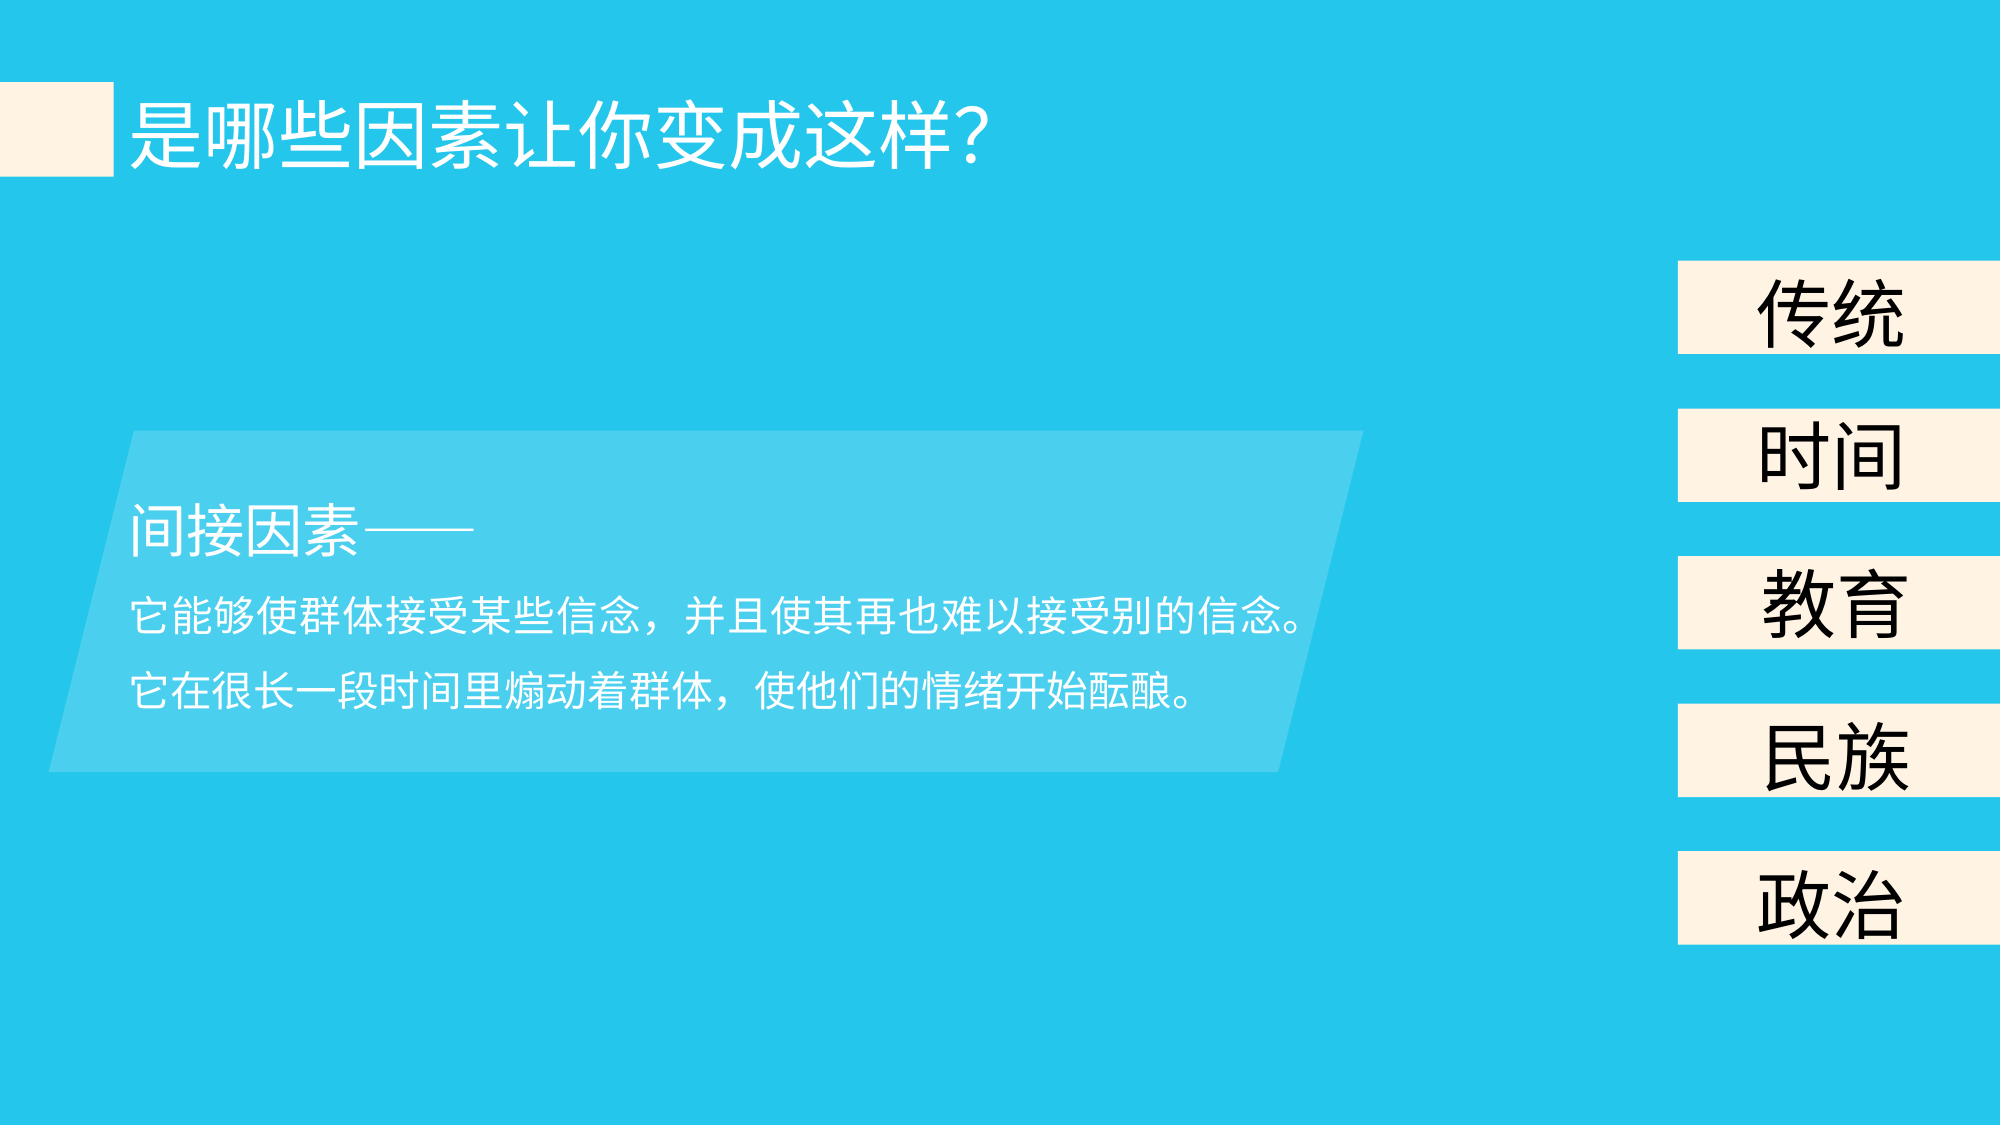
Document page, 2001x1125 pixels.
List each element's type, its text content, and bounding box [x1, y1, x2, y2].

text_box [1677, 703, 1746, 798]
text_box [1937, 408, 2000, 503]
text_box 教育 [1746, 549, 1932, 655]
text_box [1677, 408, 1741, 503]
text_box [1677, 260, 1741, 355]
text_box [1677, 850, 2000, 946]
text_box 间接因素—— 它能够使群体接受某些信念，并且使其再也难以接受别的信念。它在很长一段时间里煽动着群体，使他们的情绪开始酝酿。 [113, 452, 1299, 722]
text_box [0, 81, 113, 178]
text_box [1937, 260, 2000, 355]
text_box [47, 509, 1292, 774]
text_box 时间 [1741, 402, 1937, 507]
text_box [127, 429, 1365, 693]
text_box 传统 [1741, 260, 1937, 366]
text_box [1677, 555, 1746, 651]
text_box 民族 [1746, 703, 1932, 808]
text_box 政治 [1741, 851, 1937, 956]
text_box [1932, 555, 2000, 651]
text_box 是哪些因素让你变成这样？ [113, 81, 1004, 187]
text_box [1932, 703, 2000, 798]
